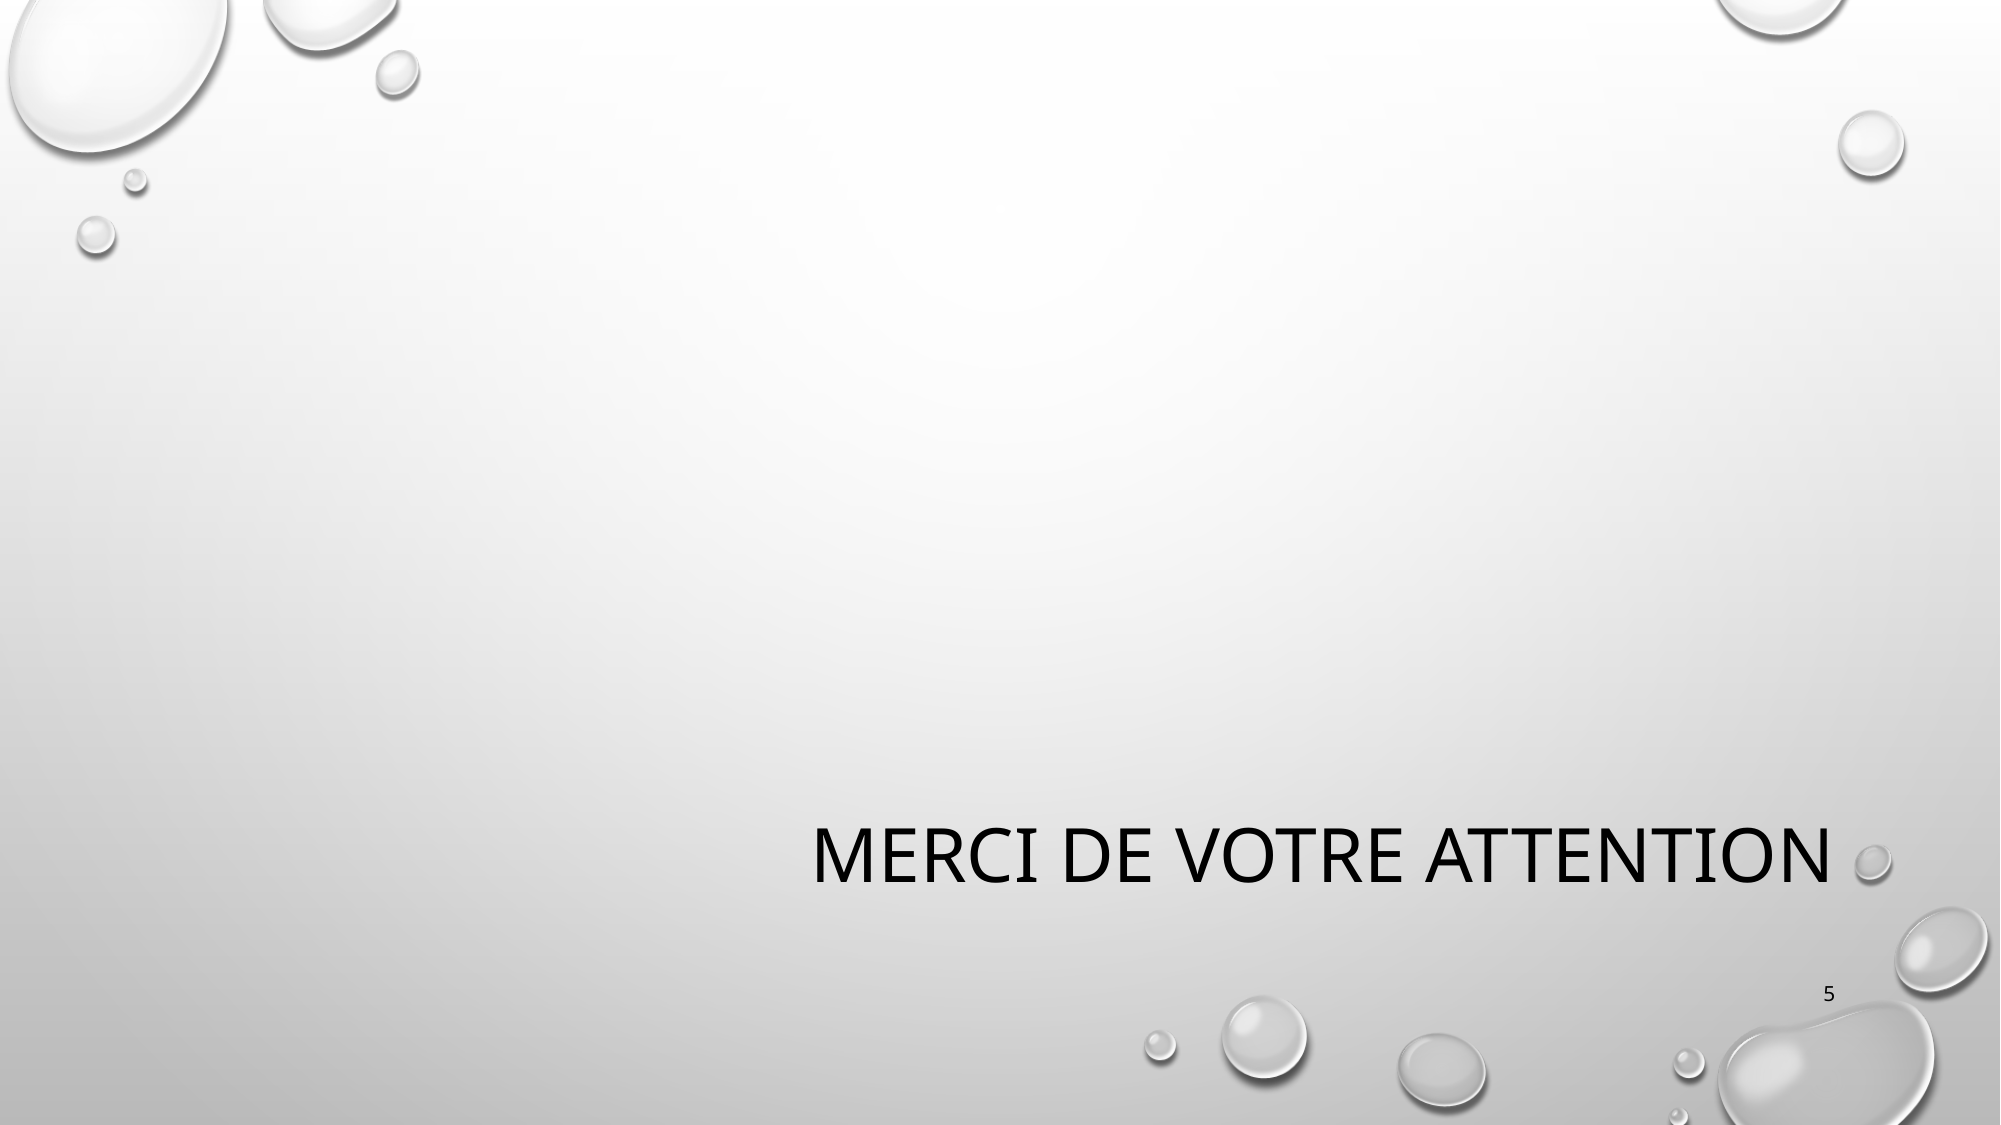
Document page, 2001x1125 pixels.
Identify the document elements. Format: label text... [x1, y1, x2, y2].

picture [0, 0, 2000, 1125]
slide_number 5 [1724, 965, 1851, 1025]
list Merci de votre attention [149, 388, 1850, 950]
